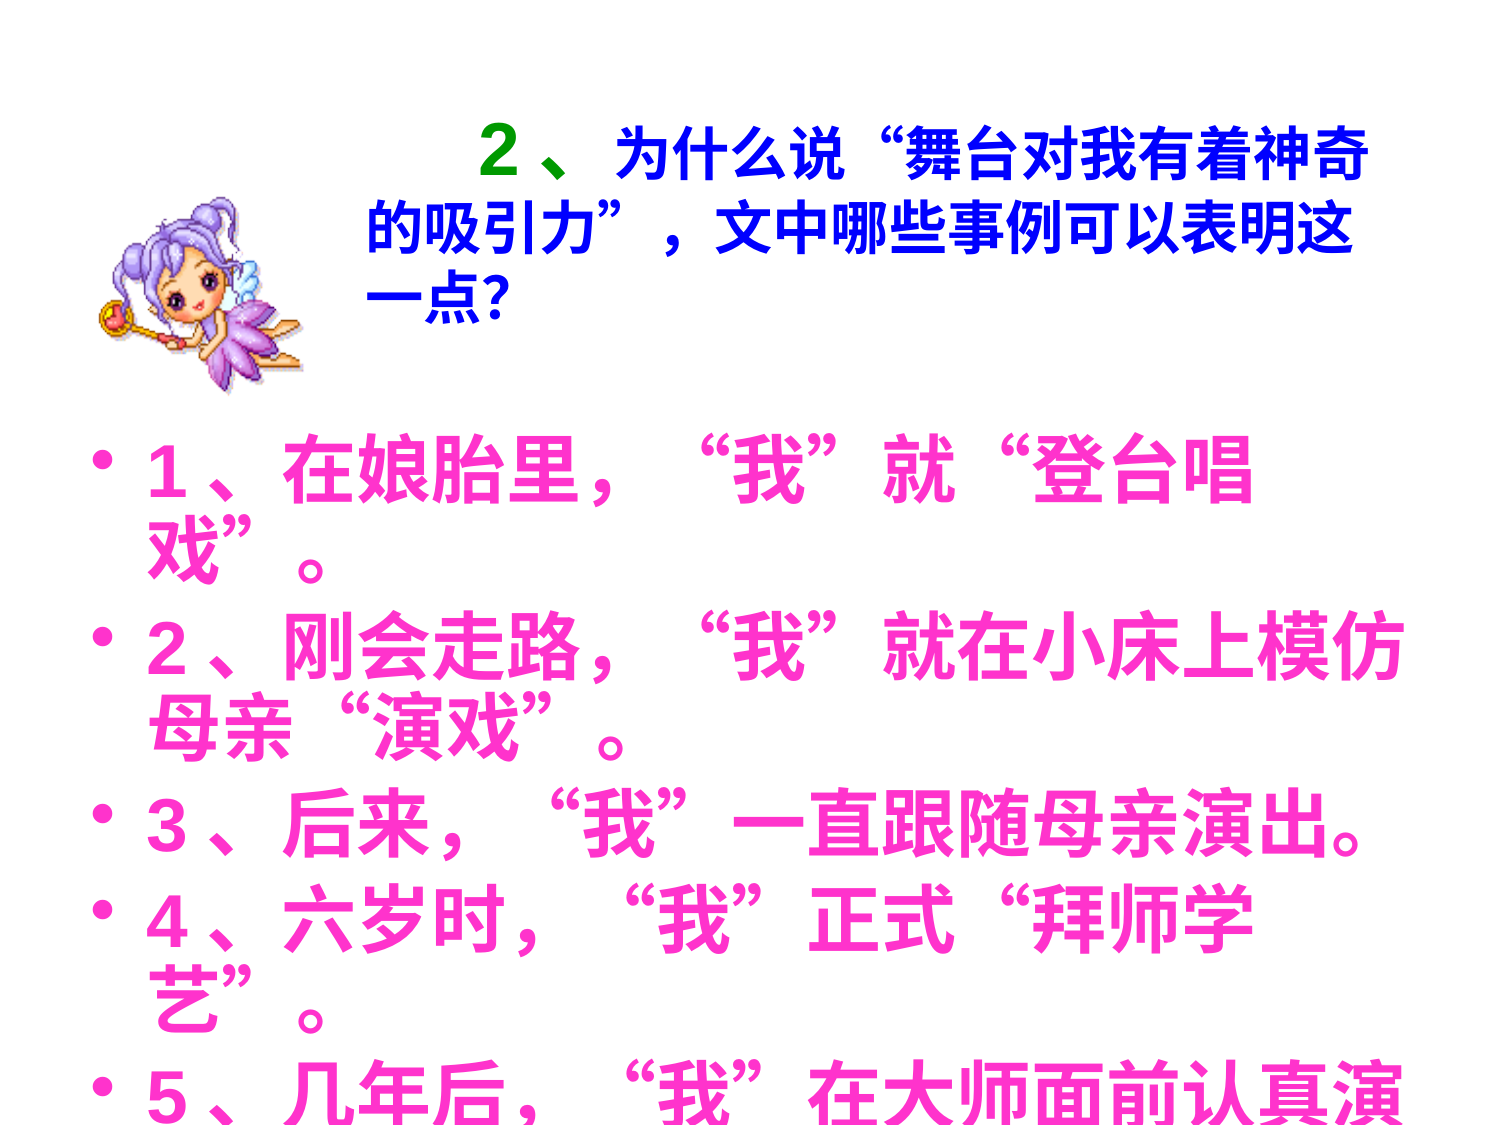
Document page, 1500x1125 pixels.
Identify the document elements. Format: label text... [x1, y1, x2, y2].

list 1、在娘胎里，“我”就“登台唱戏”。 2、刚会走路，“我”就在小床上模仿母亲“演戏”。 3、后来，“我”一直跟随母亲演出。 4、六岁时，“我”正式“拜师学艺”。 5、几年后，“我”在大师面前认真演戏。 [75, 425, 1438, 1012]
title 2、为什么说“舞台对我有着神奇的吸引力”，文中哪些事例可以表明这一点？ [350, 50, 1388, 382]
picture [62, 149, 316, 435]
